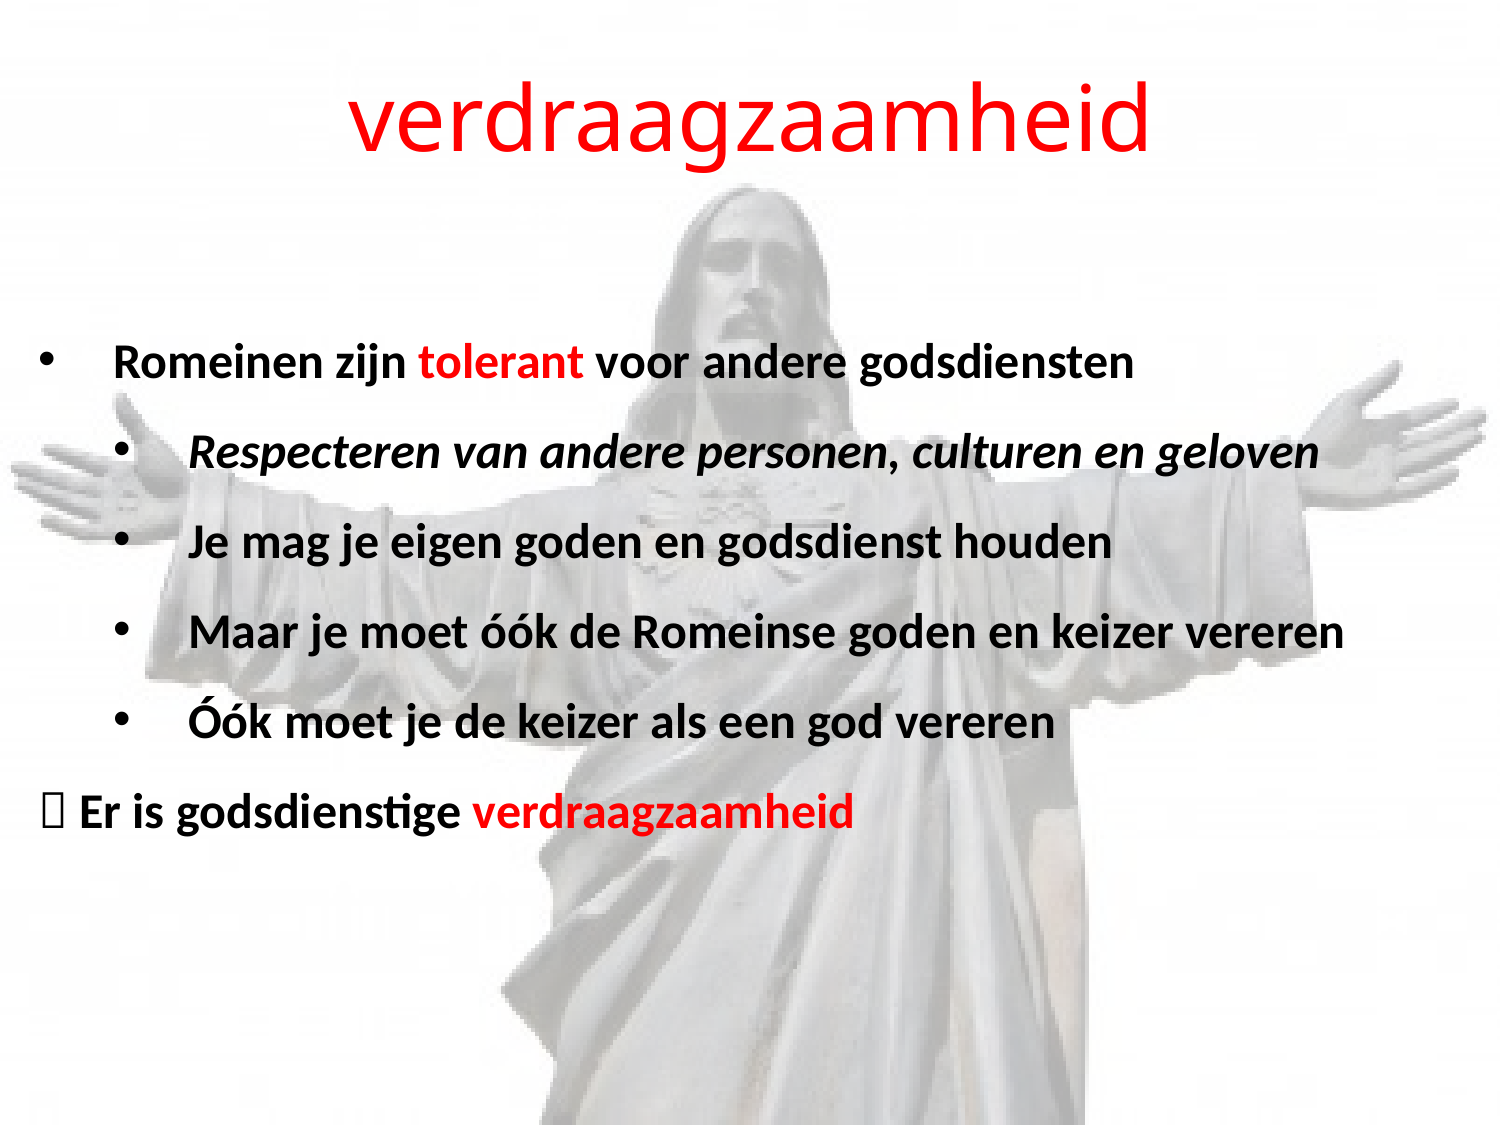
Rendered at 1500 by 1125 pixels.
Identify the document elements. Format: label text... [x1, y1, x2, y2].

title verdraagzaamheid [76, 20, 1427, 209]
text_box Romeinen zijn tolerant voor andere godsdiensten Respecteren van andere personen, culturen en geloven Je mag je eigen goden en godsdienst houden Maar je moet óók de Romeinse goden en keizer vereren Óók moet je de keizer als een god vereren  Er is godsdienstige verdraagzaamheid [23, 290, 1500, 846]
